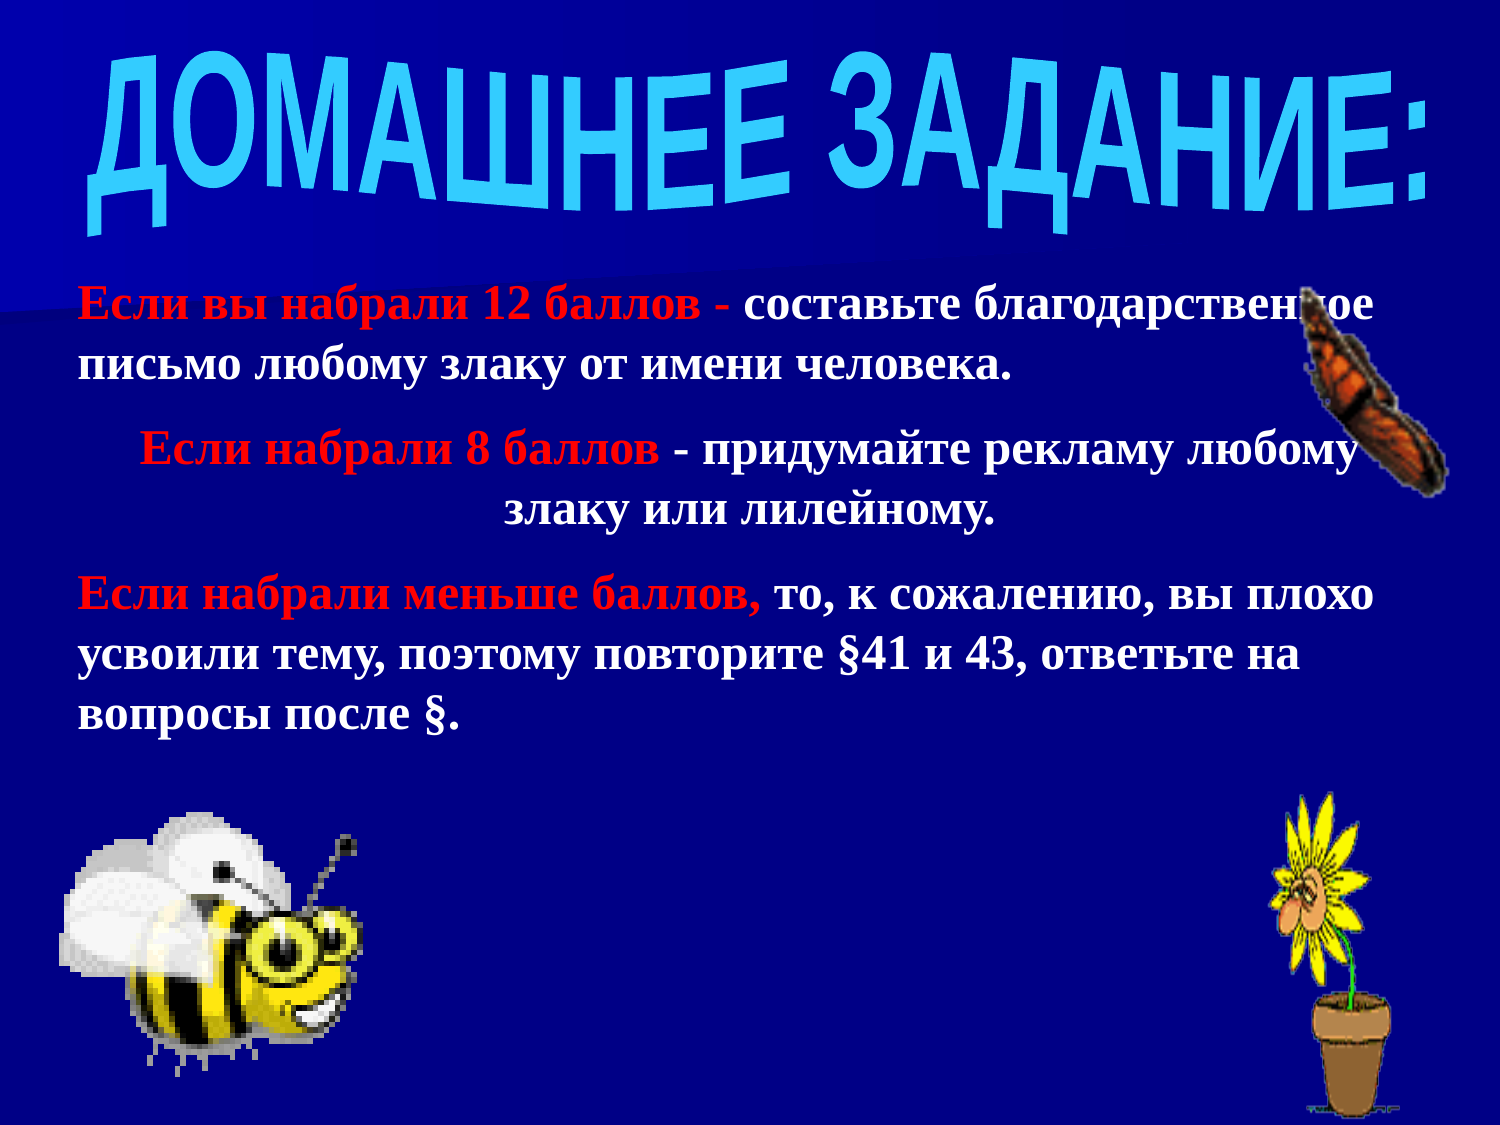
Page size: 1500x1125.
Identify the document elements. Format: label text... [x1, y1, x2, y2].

picture [37, 812, 363, 1094]
picture [1237, 749, 1428, 1125]
text_box Если вы набрали 12 баллов - составьте благодарственное письмо любому злаку от имени человека. Если набрали 8 баллов - придумайте рекламу любому злаку или лилейному. Если набрали меньше баллов, то, к сожалению, вы плохо усвоили тему, поэтому повторите §41 и 43, ответьте на вопросы после §. [62, 262, 1438, 748]
picture [1248, 249, 1500, 538]
